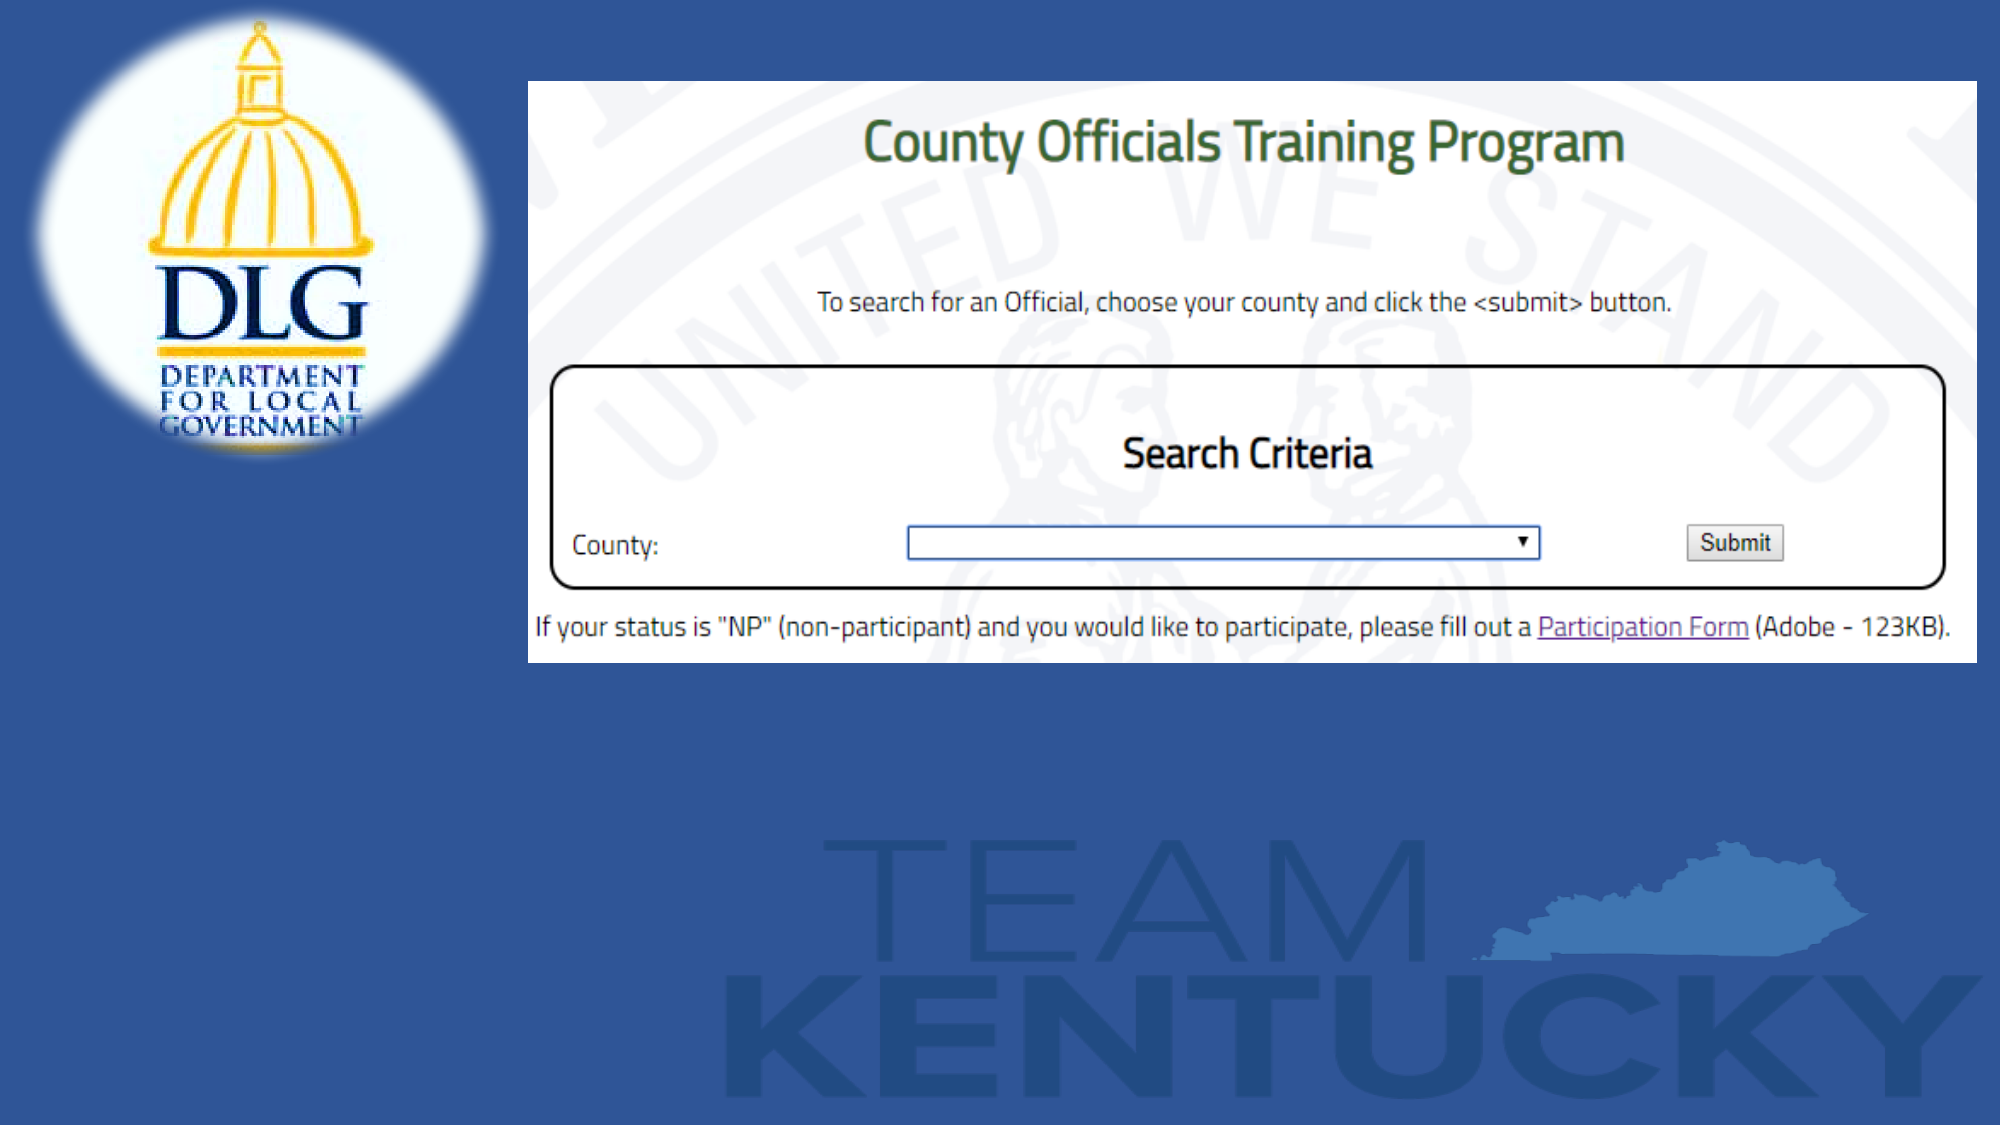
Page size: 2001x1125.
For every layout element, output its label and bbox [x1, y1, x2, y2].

picture [41, 21, 481, 402]
picture [528, 81, 1977, 663]
list [137, 299, 1863, 1014]
